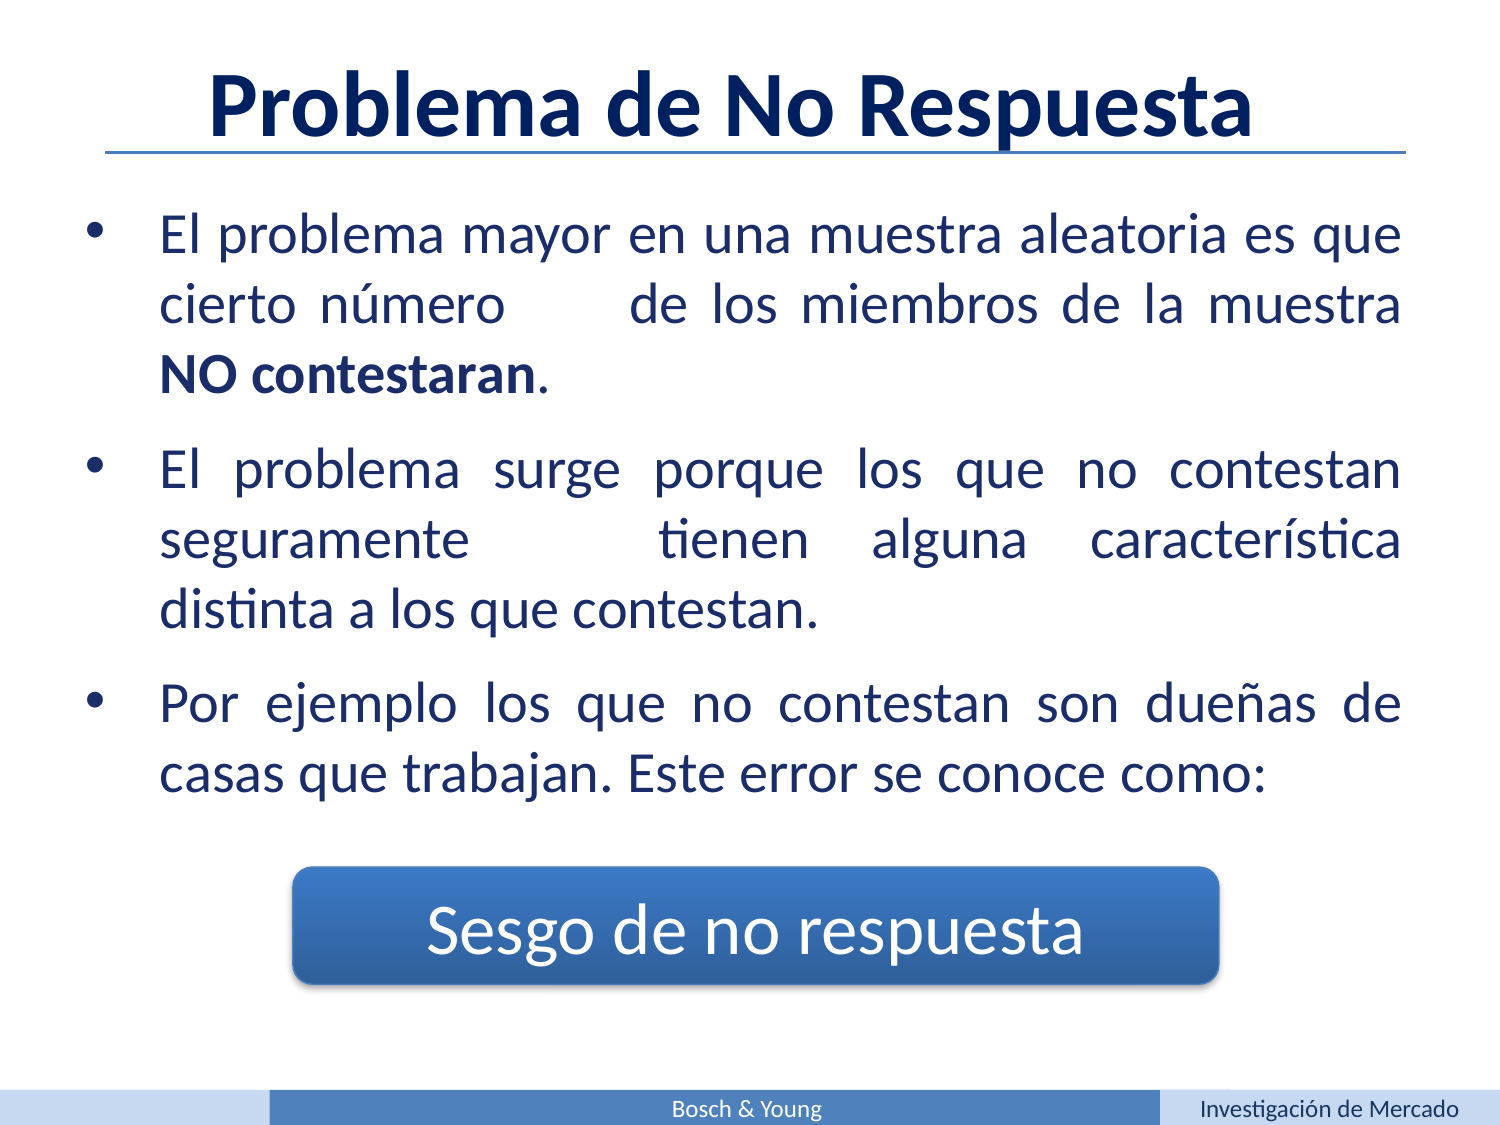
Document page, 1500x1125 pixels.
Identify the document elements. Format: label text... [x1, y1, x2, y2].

text_box [0, 1088, 272, 1125]
text_box Bosch & Young [272, 1088, 1158, 1125]
text_box El problema mayor en una muestra aleatoria es que cierto número de los miembros de la muestra NO contestaran. El problema surge porque los que no contestan seguramente tienen alguna característica distinta a los que contestan. Por ejemplo los que no contestan son dueñas de casas que trabajan. Este error se conoce como: [70, 187, 1418, 937]
text_box Investigación de Mercado [1158, 1088, 1500, 1125]
text_box Problema de No Respuesta [46, 35, 1418, 163]
text_box Sesgo de no respuesta [292, 866, 1220, 986]
